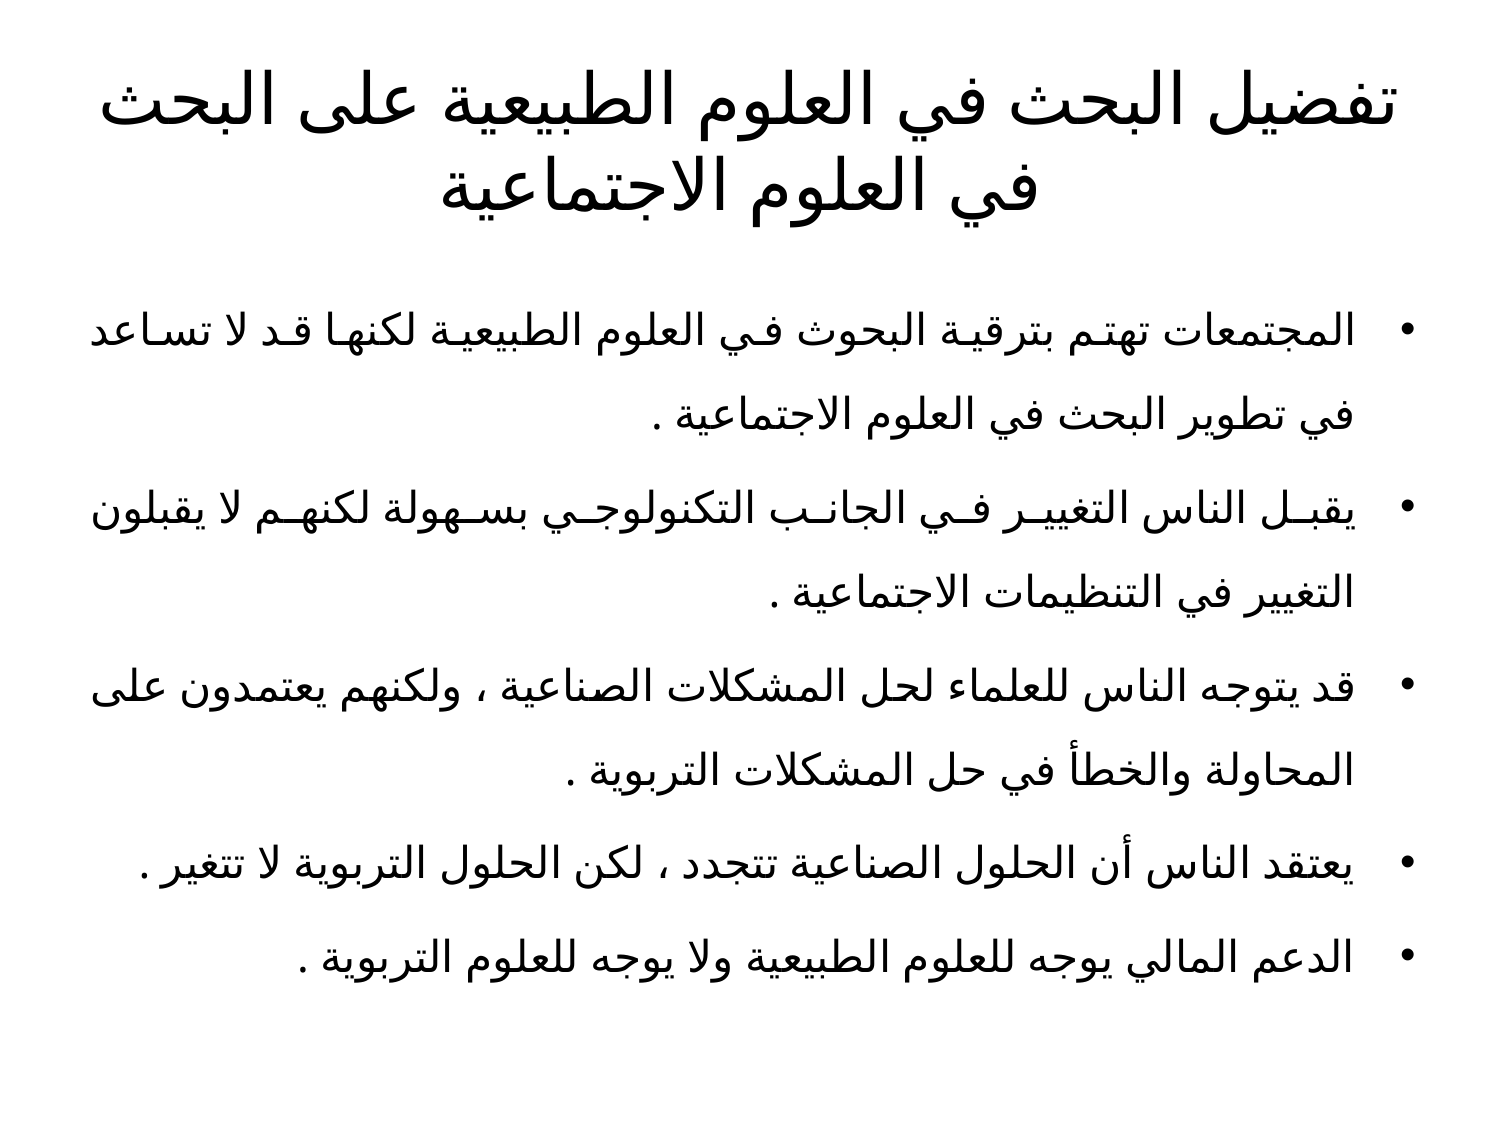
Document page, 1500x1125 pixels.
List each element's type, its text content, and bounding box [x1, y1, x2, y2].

title تفضيل البحث في العلوم الطبيعية على البحث في العلوم الاجتماعية [75, 45, 1425, 233]
list المجتمعات تهتم بترقية البحوث في العلوم الطبيعية لكنها قد لا تساعد في تطوير البحث في العلوم الاجتماعية . يقبل الناس التغيير في الجانب التكنولوجي بسهولة لكنهم لا يقبلون التغيير في التنظيمات الاجتماعية . قد يتوجه الناس للعلماء لحل المشكلات الصناعية ، ولكنهم يعتمدون على المحاولة والخطأ في حل المشكلات التربوية . يعتقد الناس أن الحلول الصناعية تتجدد ، لكن الحلول التربوية لا تتغير . الدعم المالي يوجه للعلوم الطبيعية ولا يوجه للعلوم التربوية . [75, 262, 1425, 1005]
